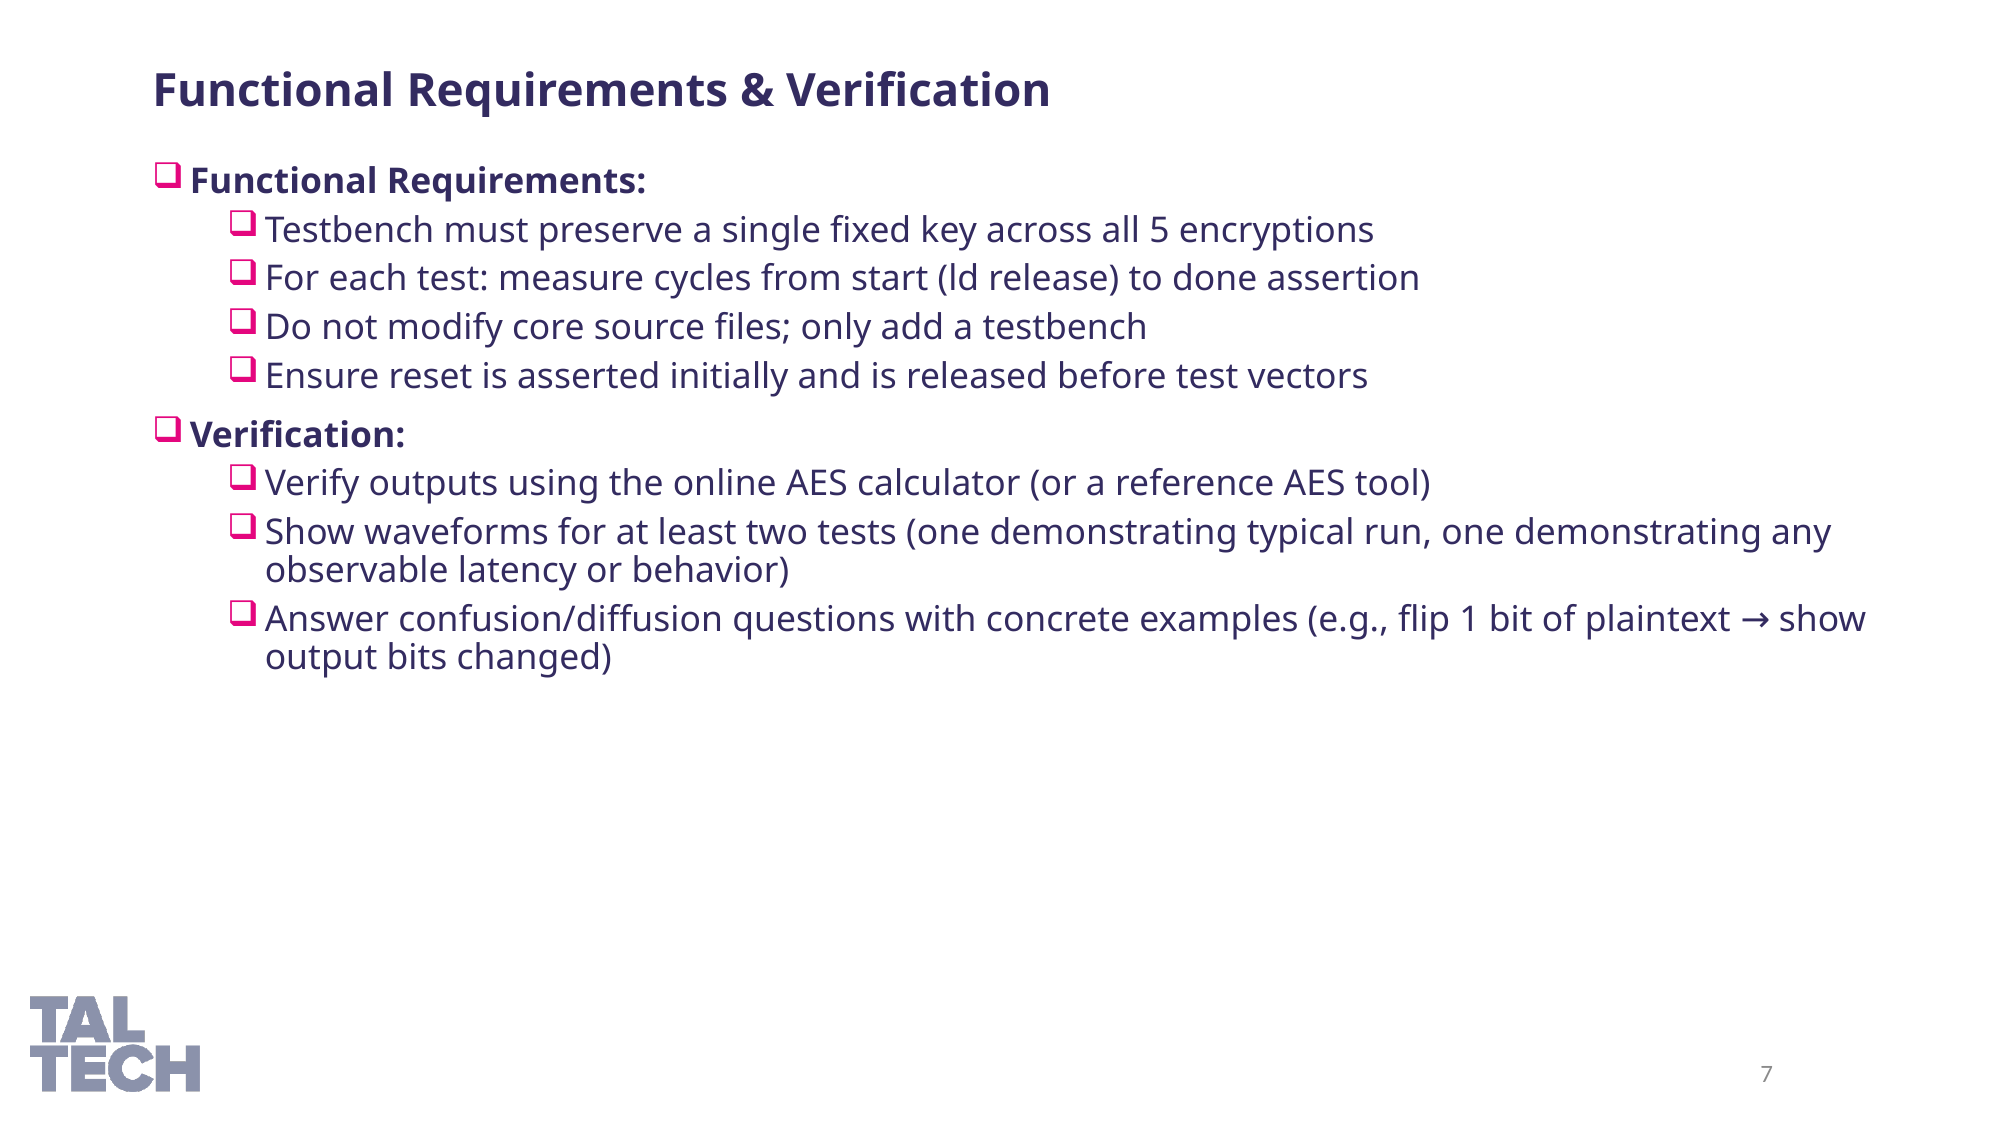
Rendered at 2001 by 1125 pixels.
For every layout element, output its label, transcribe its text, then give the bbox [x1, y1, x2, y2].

slide_number 7 [1338, 1042, 1789, 1103]
title Functional Requirements & Verification [137, 59, 1863, 155]
picture [25, 990, 204, 1097]
list Functional Requirements: Testbench must preserve a single fixed key across all 5 encryptions For each test: measure cycles from start (ld release) to done assertion Do not modify core source files; only add a testbench Ensure reset is asserted initially and is released before test vectors Verification: Verify outputs using the online AES calculator (or a reference AES tool) Show waveforms for at least two tests (one demonstrating typical run, one demonstrating any observable latency or behavior) Answer confusion/diffusion questions with concrete examples (e.g., flip 1 bit of plaintext → show output bits changed) [137, 155, 1884, 1014]
